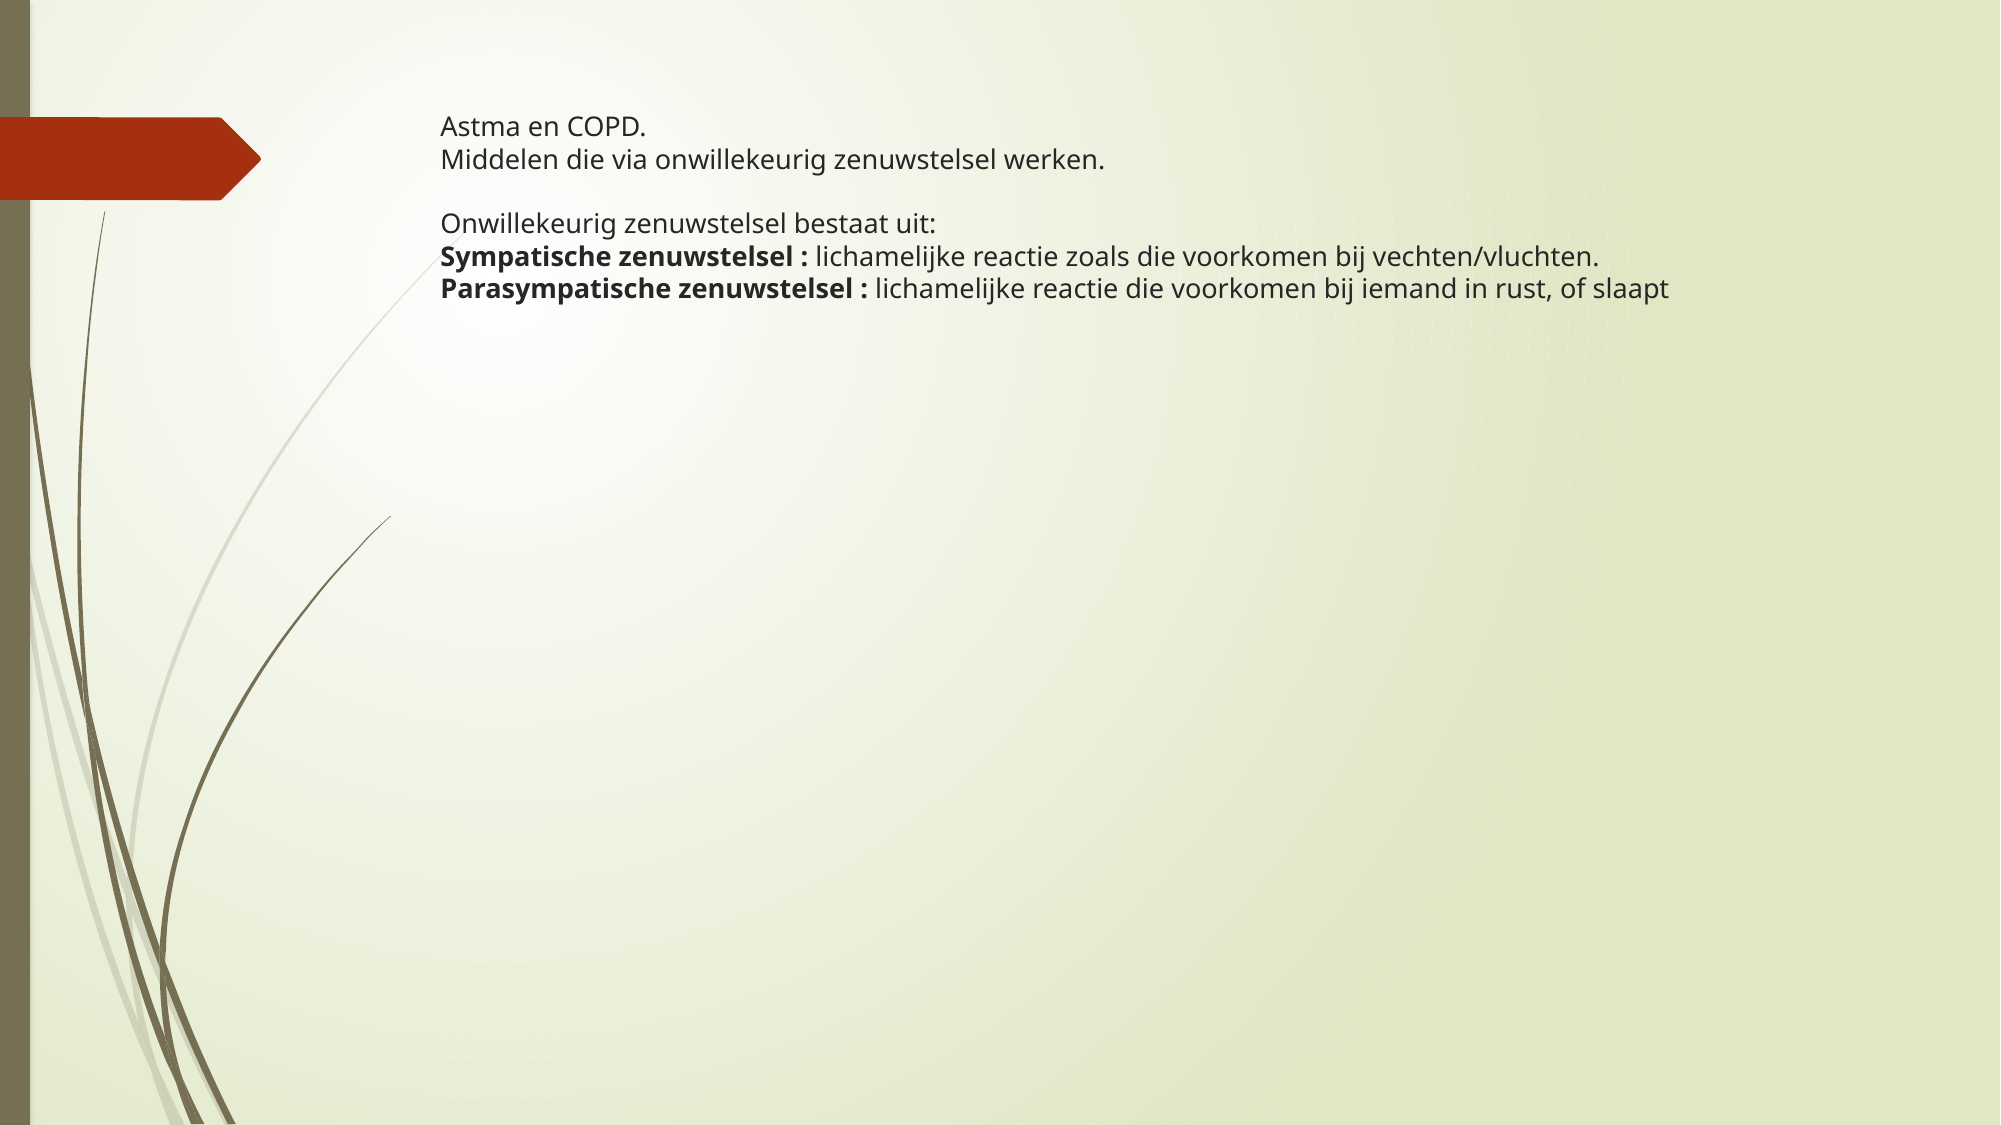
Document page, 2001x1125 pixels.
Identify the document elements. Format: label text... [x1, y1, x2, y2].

title Astma en COPD. Middelen die via onwillekeurig zenuwstelsel werken. Onwillekeurig zenuwstelsel bestaat uit: Sympatische zenuwstelsel : lichamelijke reactie zoals die voorkomen bij vechten/vluchten. Parasympatische zenuwstelsel : lichamelijke reactie die voorkomen bij iemand in rust, of slaapt [425, 102, 1888, 313]
